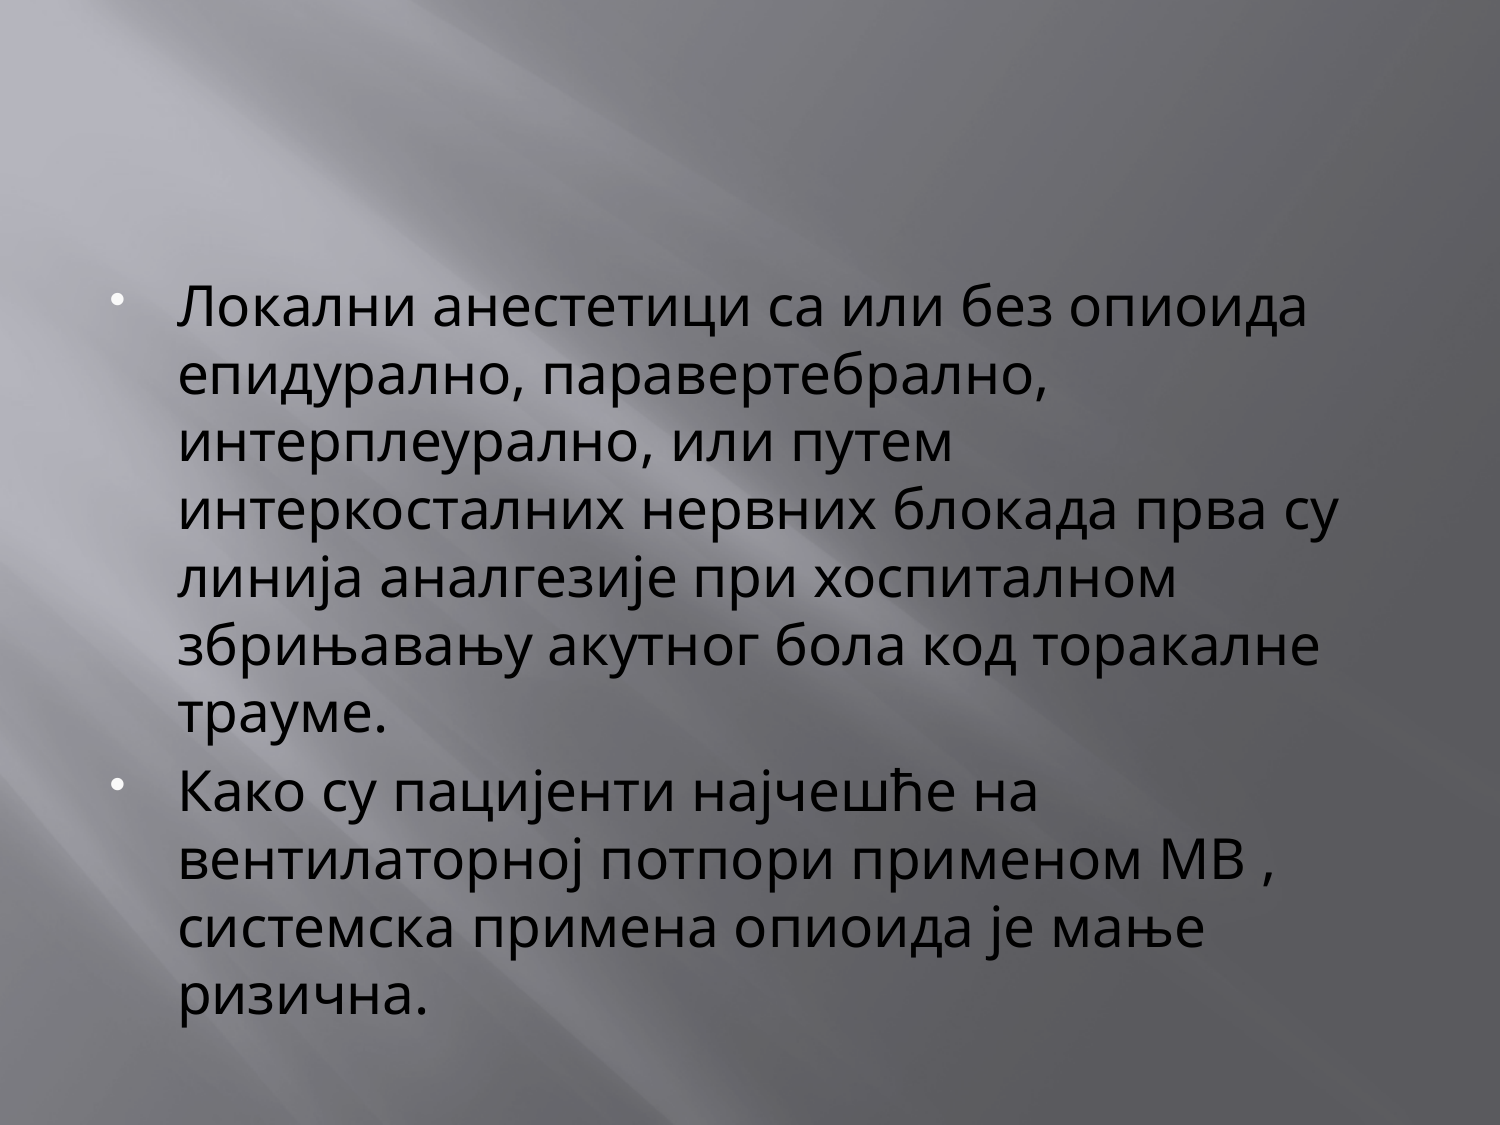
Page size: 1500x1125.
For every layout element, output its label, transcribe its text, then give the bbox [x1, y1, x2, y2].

list Локални анестетици са или без опиоида епидурално, паравертебрално, интерплеурално, или путем интеркосталних нервних блокада прва су линија аналгезије при хоспиталном збрињавању акутног бола код торакалне трауме. Како су пацијенти најчешће на вентилаторној потпори применом МВ , системска примена опиоида је мање ризична. [75, 262, 1425, 1035]
